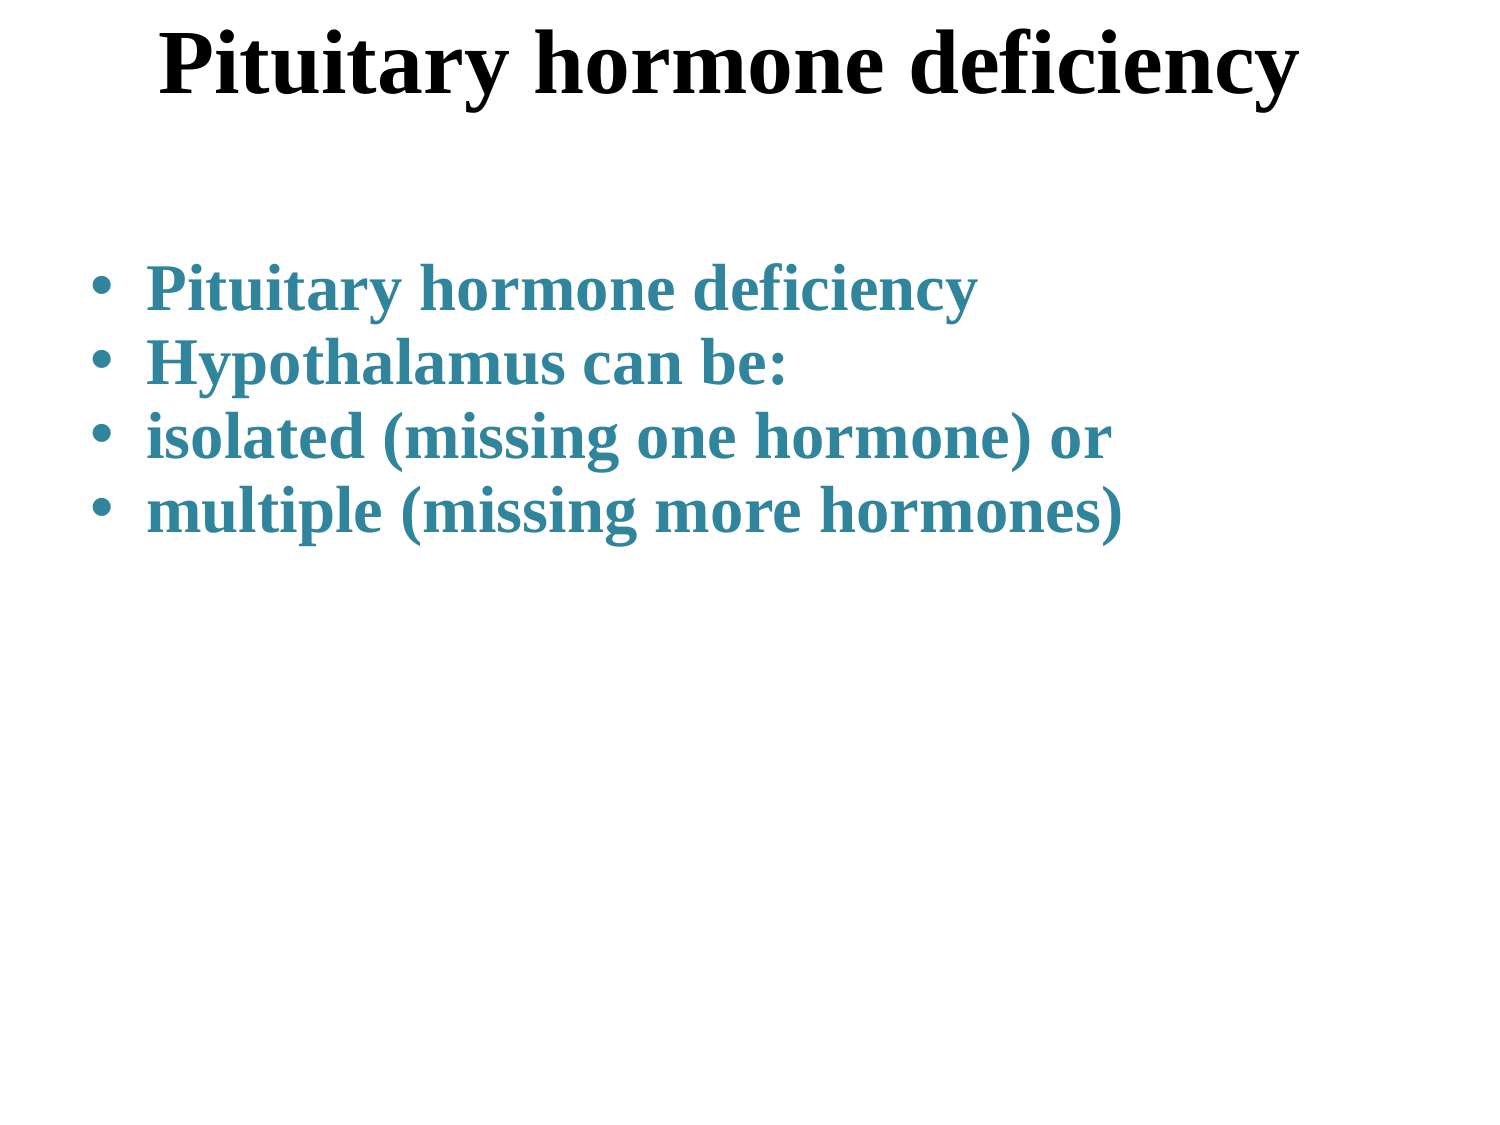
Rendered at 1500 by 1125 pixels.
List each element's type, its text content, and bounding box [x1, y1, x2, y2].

title Pituitary hormone deficiency [158, 0, 1343, 225]
text_box Pituitary hormone deficiency Hypothalamus can be: isolated (missing one hormone) or multiple (missing more hormones) [87, 249, 1274, 621]
